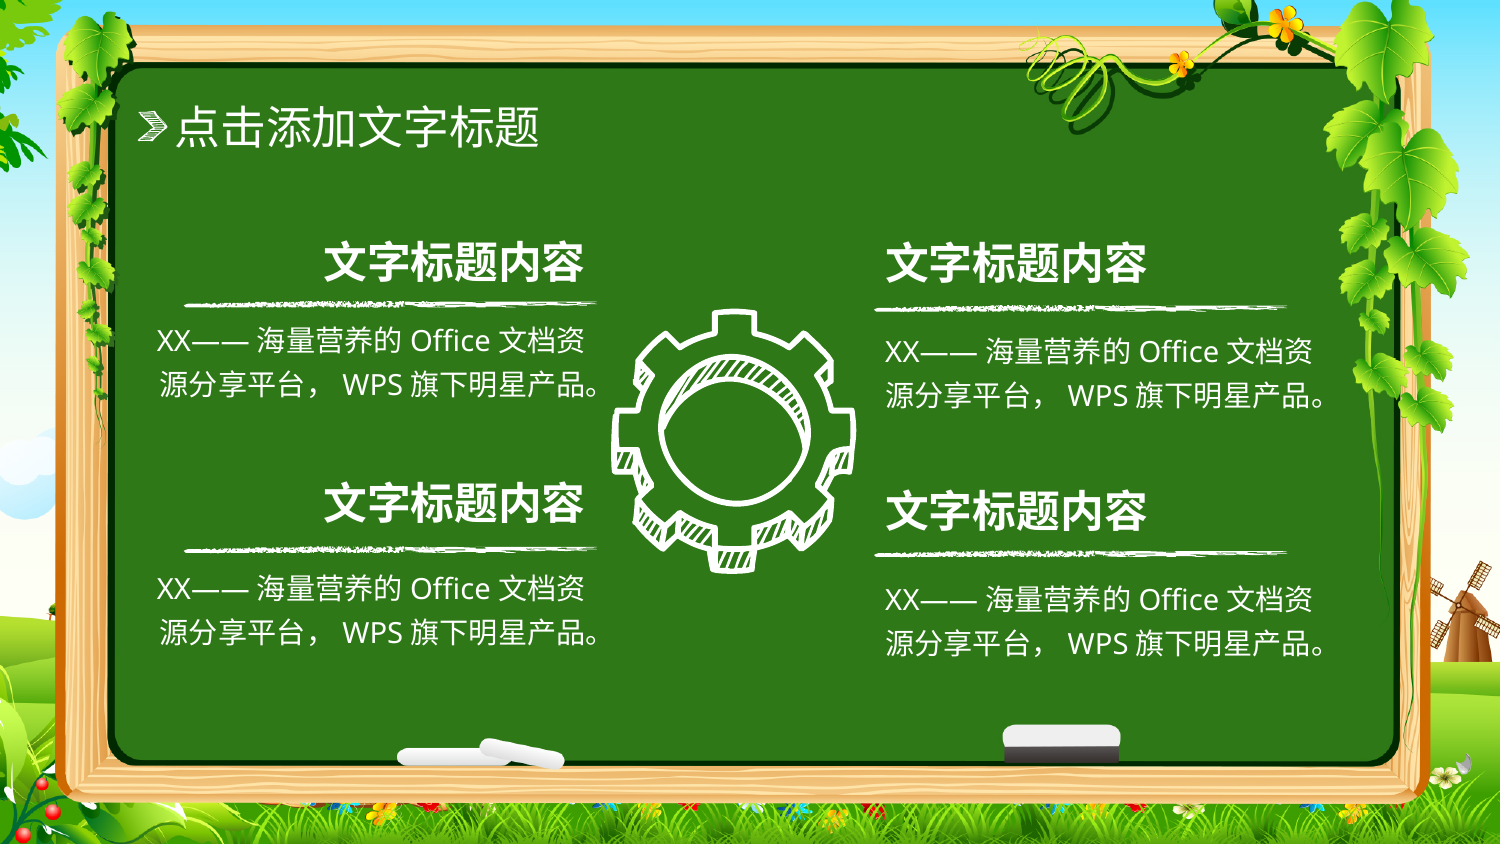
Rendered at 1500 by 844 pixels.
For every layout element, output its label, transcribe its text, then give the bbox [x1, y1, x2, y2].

text_box 文字标题内容 [874, 478, 1212, 542]
text_box 文字标题内容 [259, 470, 598, 535]
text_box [611, 308, 857, 574]
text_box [183, 300, 598, 309]
text_box 点击添加文字标题 [174, 98, 542, 154]
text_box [183, 546, 598, 554]
picture [0, 0, 1500, 844]
text_box 文字标题内容 [131, 228, 598, 293]
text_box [873, 550, 1288, 558]
text_box [137, 110, 168, 142]
text_box XX——海量营养的Office文档资源分享平台，WPS旗下明星产品。 [873, 567, 1339, 666]
text_box XX——海量营养的Office文档资源分享平台，WPS旗下明星产品。 [873, 319, 1339, 418]
text_box XX——海量营养的Office文档资源分享平台，WPS旗下明星产品。 [132, 307, 597, 407]
text_box 文字标题内容 [874, 230, 1212, 295]
text_box XX——海量营养的Office文档资源分享平台，WPS旗下明星产品。 [132, 555, 597, 655]
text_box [873, 305, 1288, 313]
